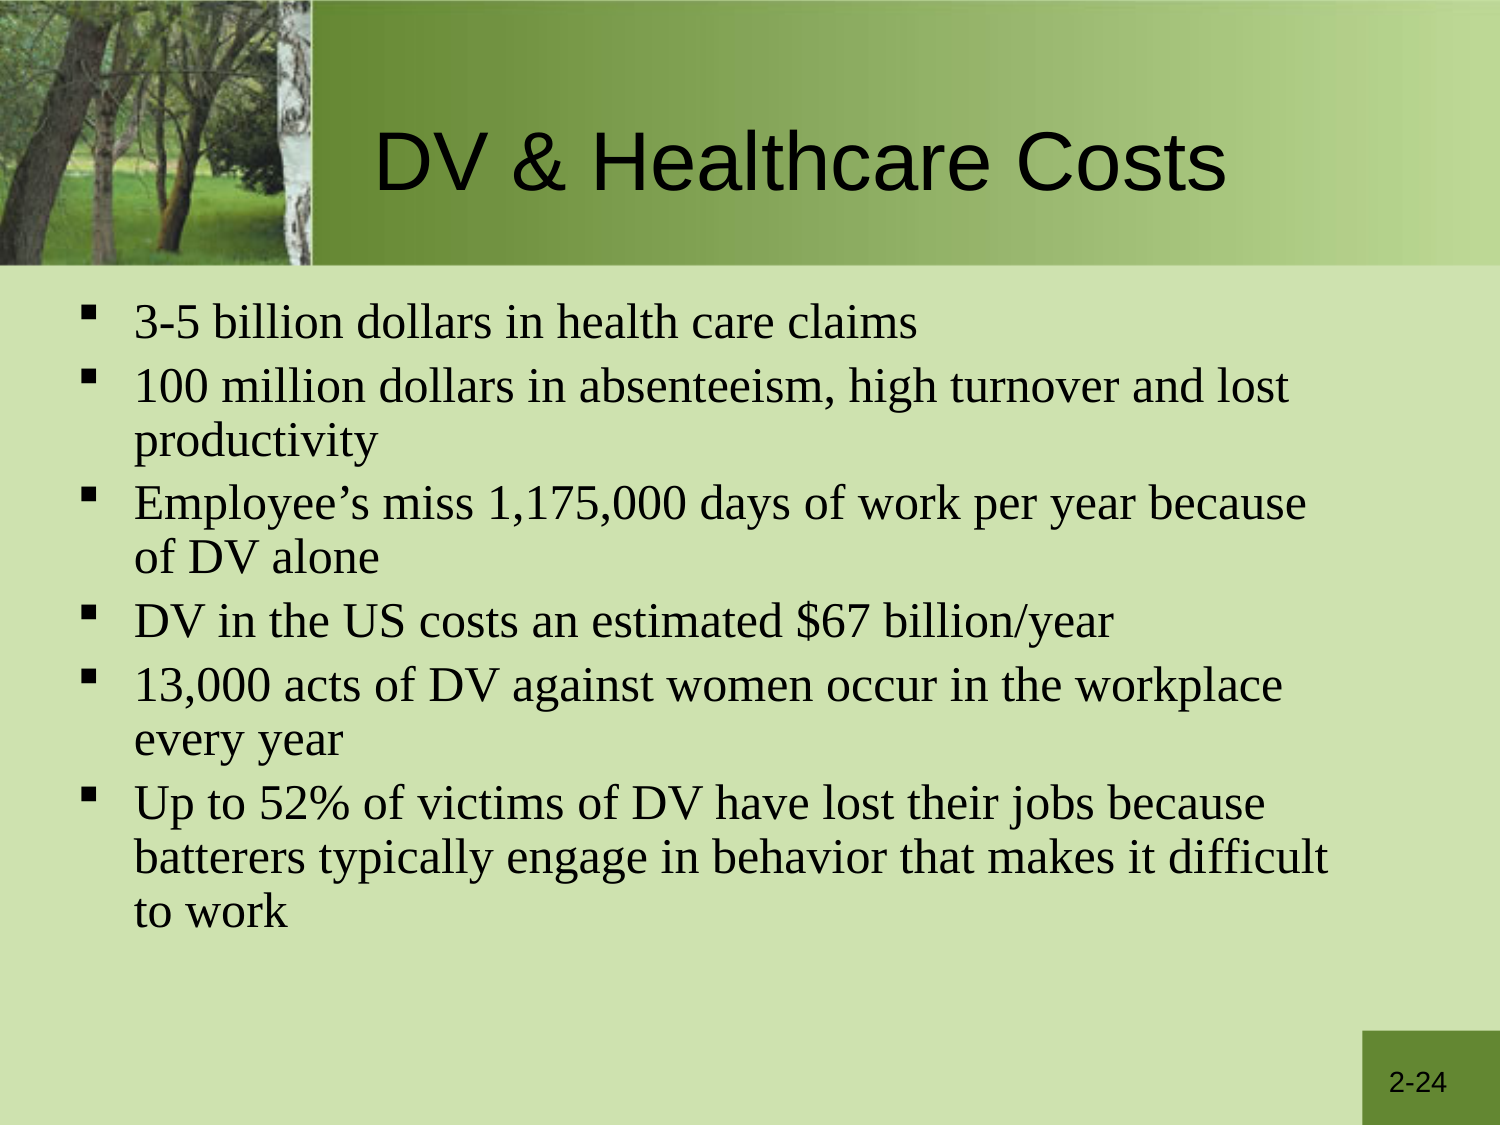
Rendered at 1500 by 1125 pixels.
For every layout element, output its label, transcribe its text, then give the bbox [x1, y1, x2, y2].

picture [0, 0, 1500, 1125]
slide_number 2-24 [1149, 1031, 1463, 1107]
title DV & Healthcare Costs [358, 37, 1379, 278]
list 3-5 billion dollars in health care claims 100 million dollars in absenteeism, high turnover and lost productivity Employee’s miss 1,175,000 days of work per year because of DV alone DV in the US costs an estimated $67 billion/year 13,000 acts of DV against women occur in the workplace every year Up to 52% of victims of DV have lost their jobs because batterers typically engage in behavior that makes it difficult to work [62, 287, 1375, 1000]
